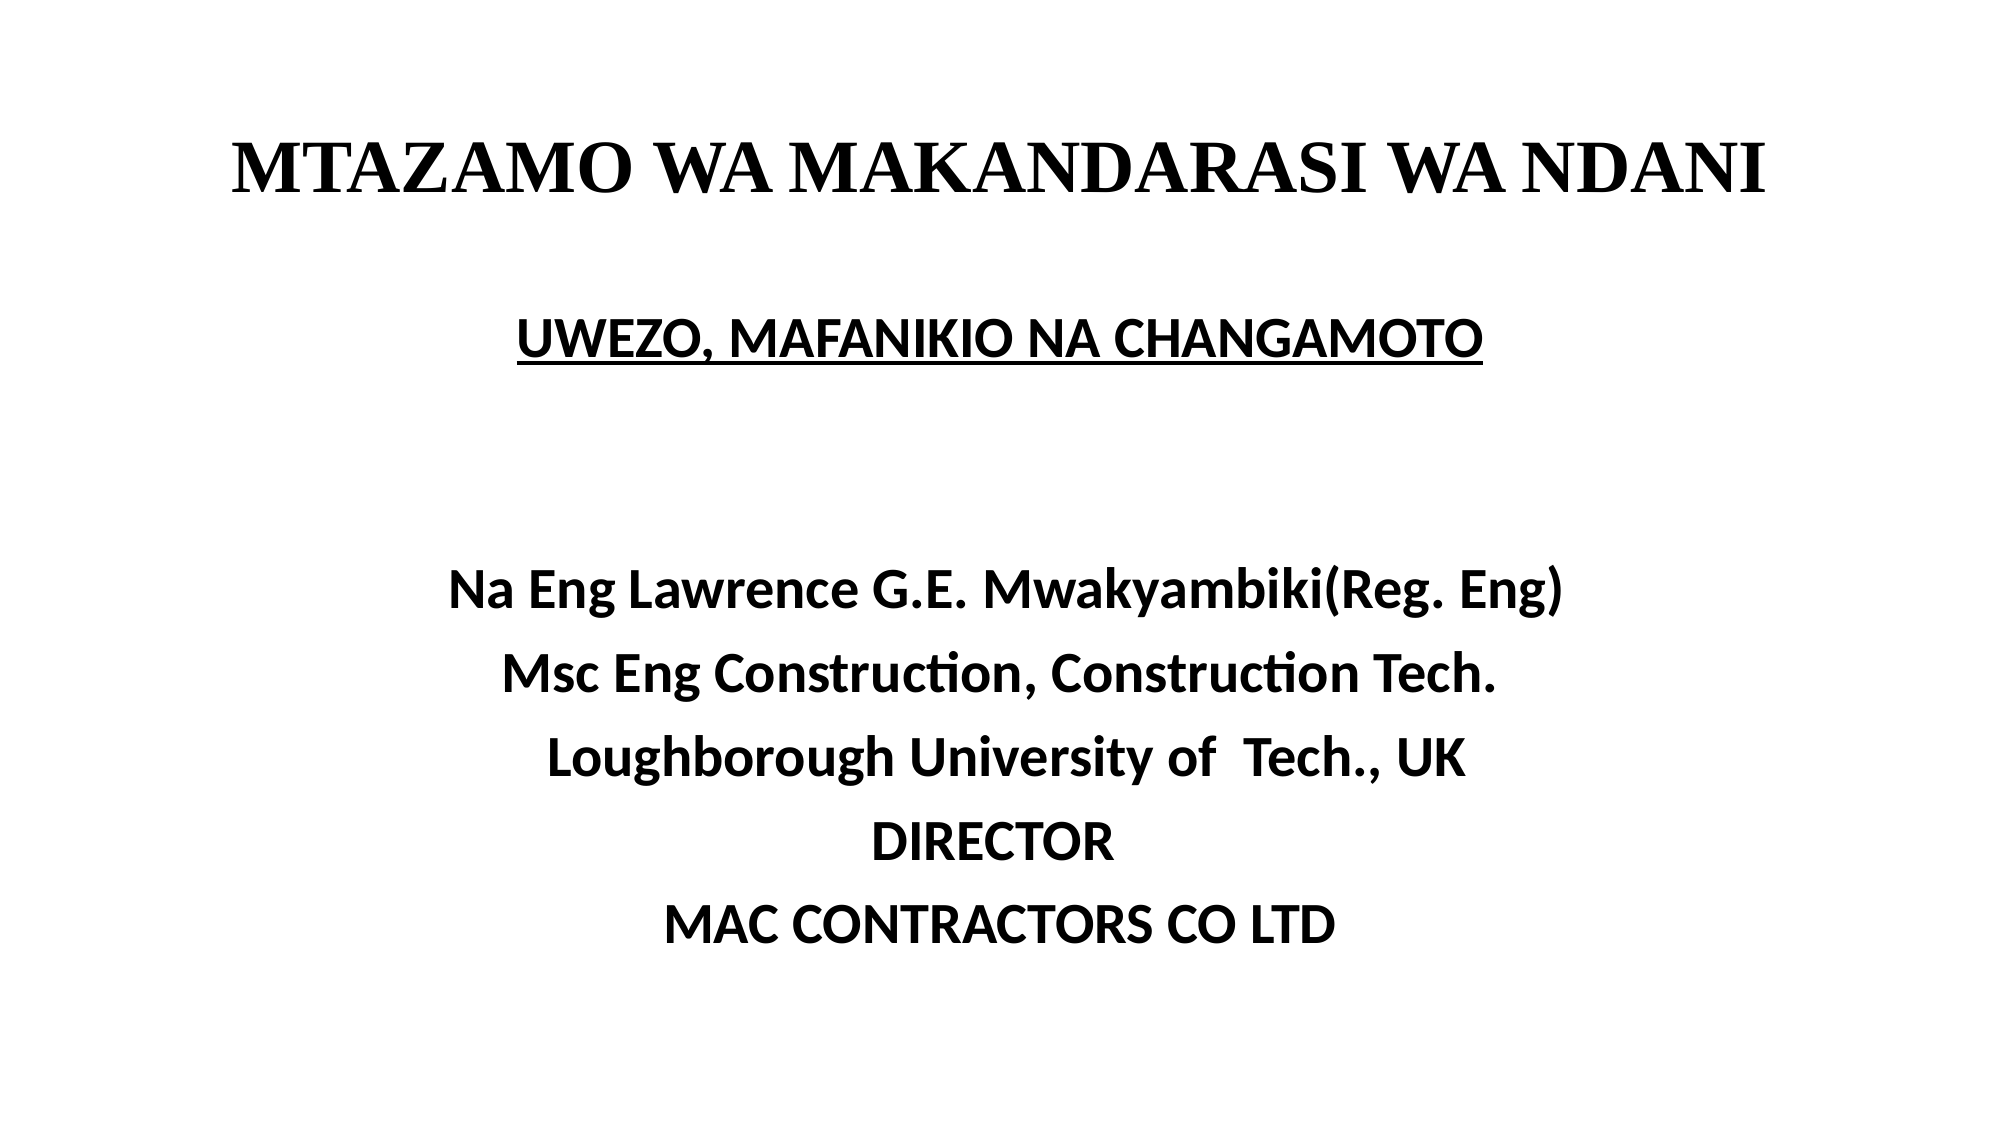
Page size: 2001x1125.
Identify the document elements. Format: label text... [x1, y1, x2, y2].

title MTAZAMO WA MAKANDARASI WA NDANI [137, 94, 1863, 243]
list UWEZO, MAFANIKIO NA CHANGAMOTO Na Eng Lawrence G.E. Mwakyambiki(Reg. Eng) Msc Eng Construction, Construction Tech. Loughborough University of Tech., UK DIRECTOR MAC CONTRACTORS CO LTD [137, 299, 1863, 1014]
